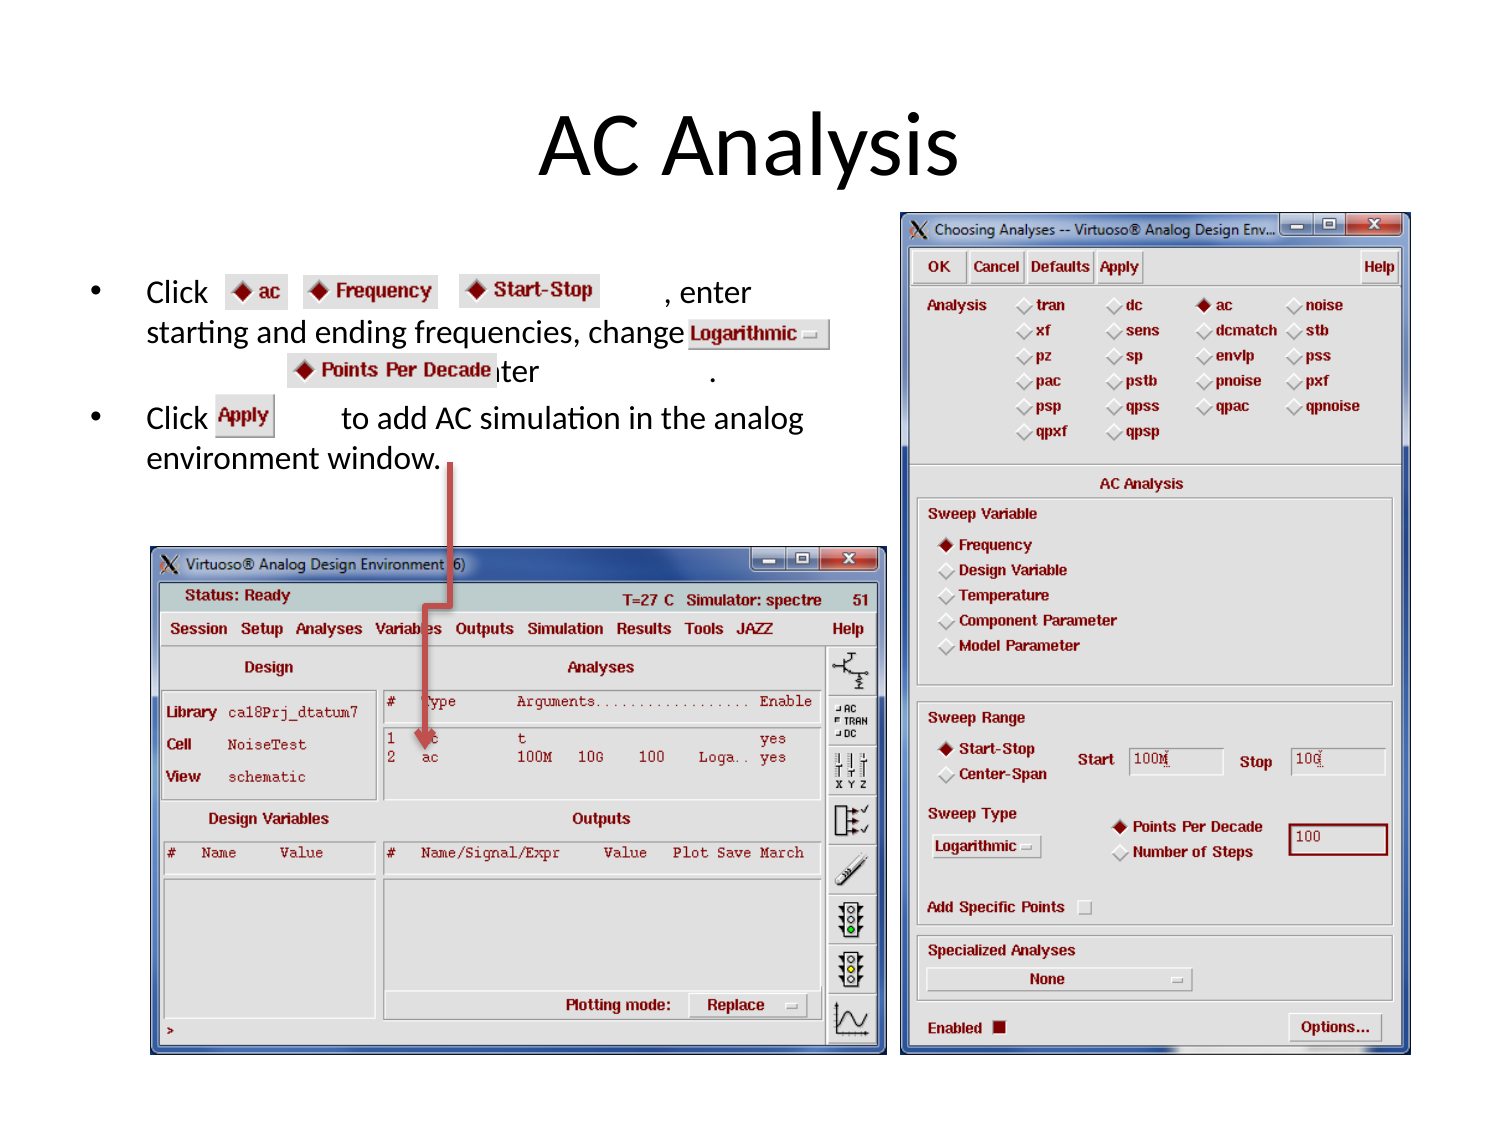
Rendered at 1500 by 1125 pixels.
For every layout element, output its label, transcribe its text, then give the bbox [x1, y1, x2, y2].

picture [224, 274, 288, 310]
picture [459, 274, 601, 309]
picture [149, 545, 887, 1055]
list Click , , , enter starting and ending frequencies, change type to and enter . Click to add AC simulation in the analog environment window. [75, 262, 863, 1005]
picture [287, 352, 498, 388]
title AC Analysis [75, 45, 1425, 233]
picture [213, 393, 276, 438]
picture [687, 318, 830, 351]
picture [302, 275, 438, 309]
picture [899, 212, 1411, 1055]
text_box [293, 593, 582, 619]
